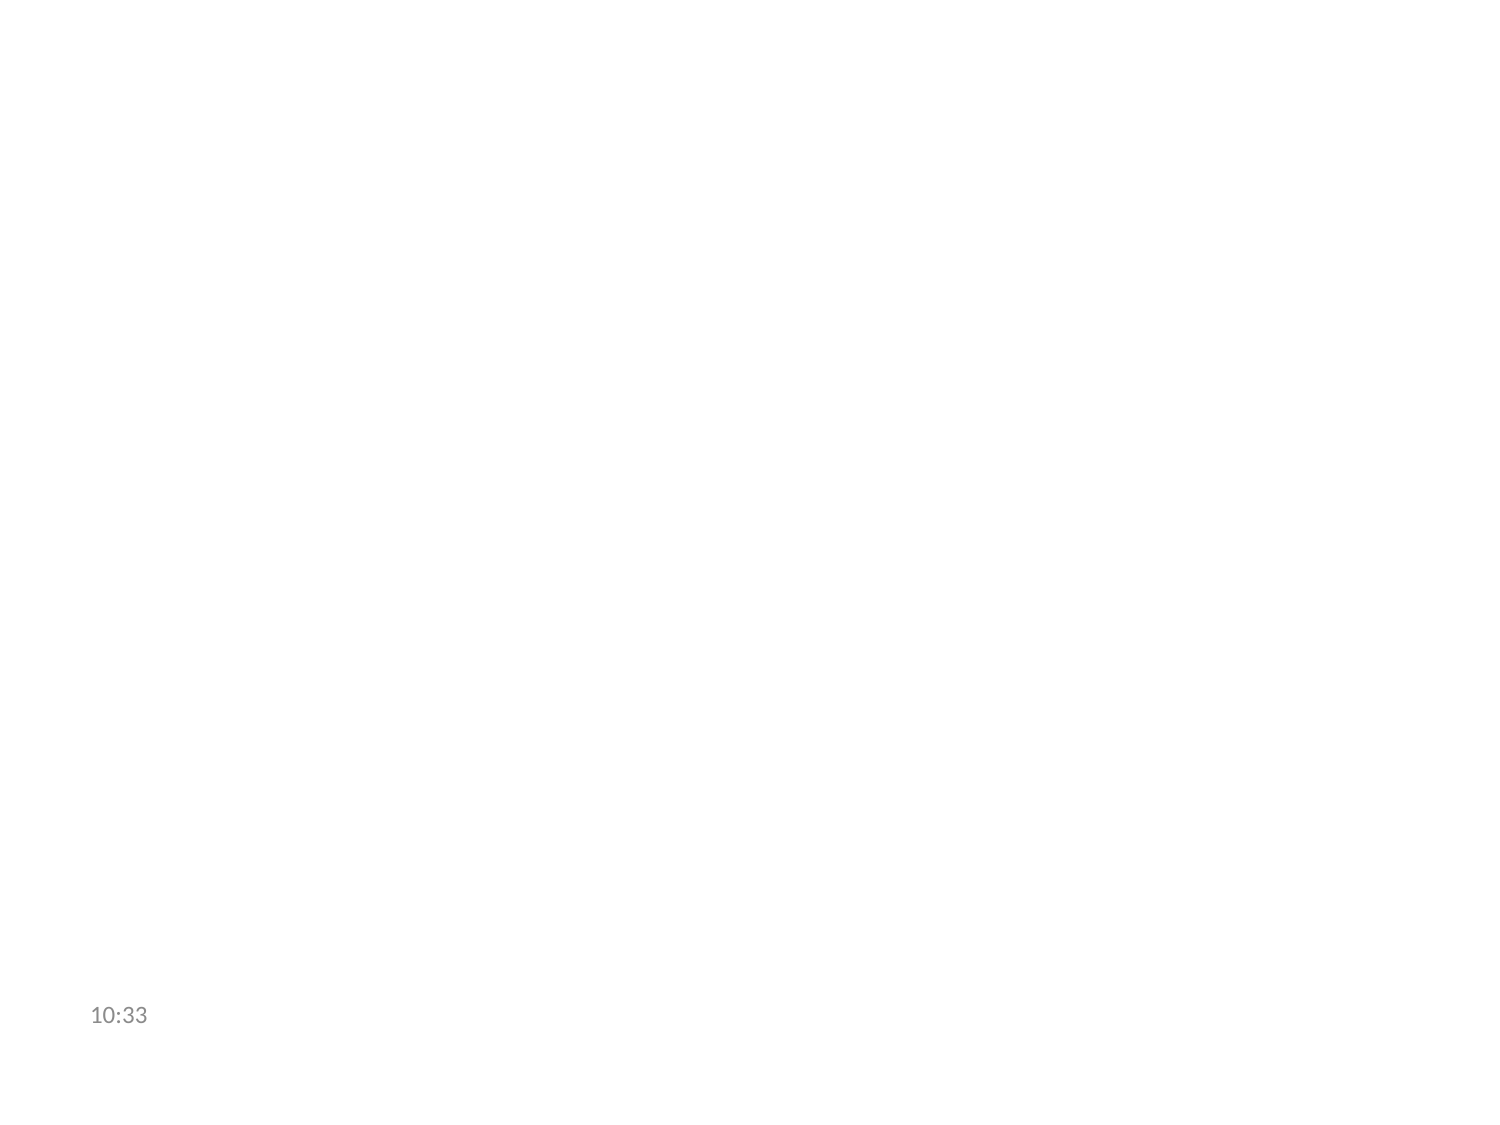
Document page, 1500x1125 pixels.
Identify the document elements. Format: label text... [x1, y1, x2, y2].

text_box 15:35 [75, 983, 425, 1044]
